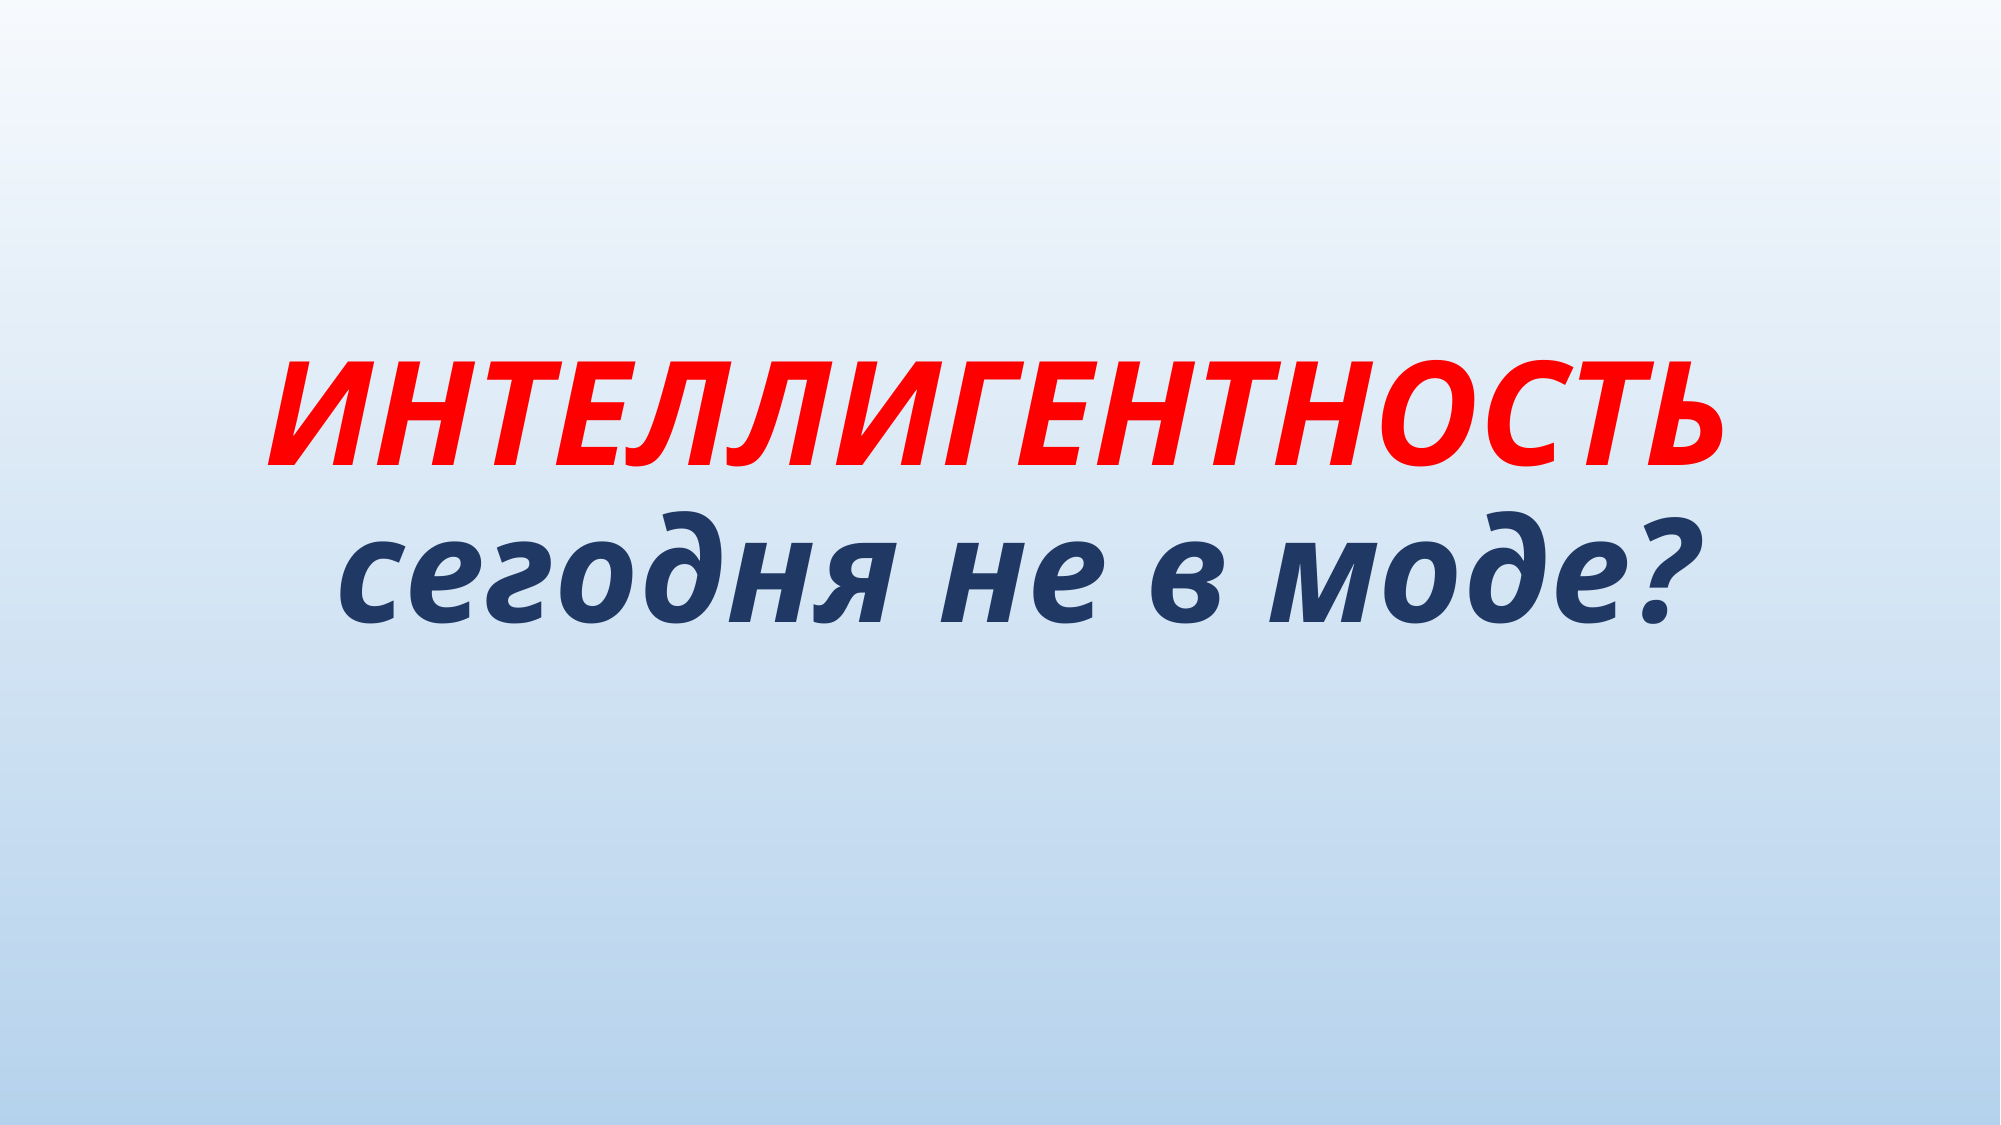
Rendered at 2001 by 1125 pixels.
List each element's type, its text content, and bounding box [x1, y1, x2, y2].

title ИНТЕЛЛИГЕНТНОСТЬ сегодня не в моде? [247, 195, 1748, 662]
